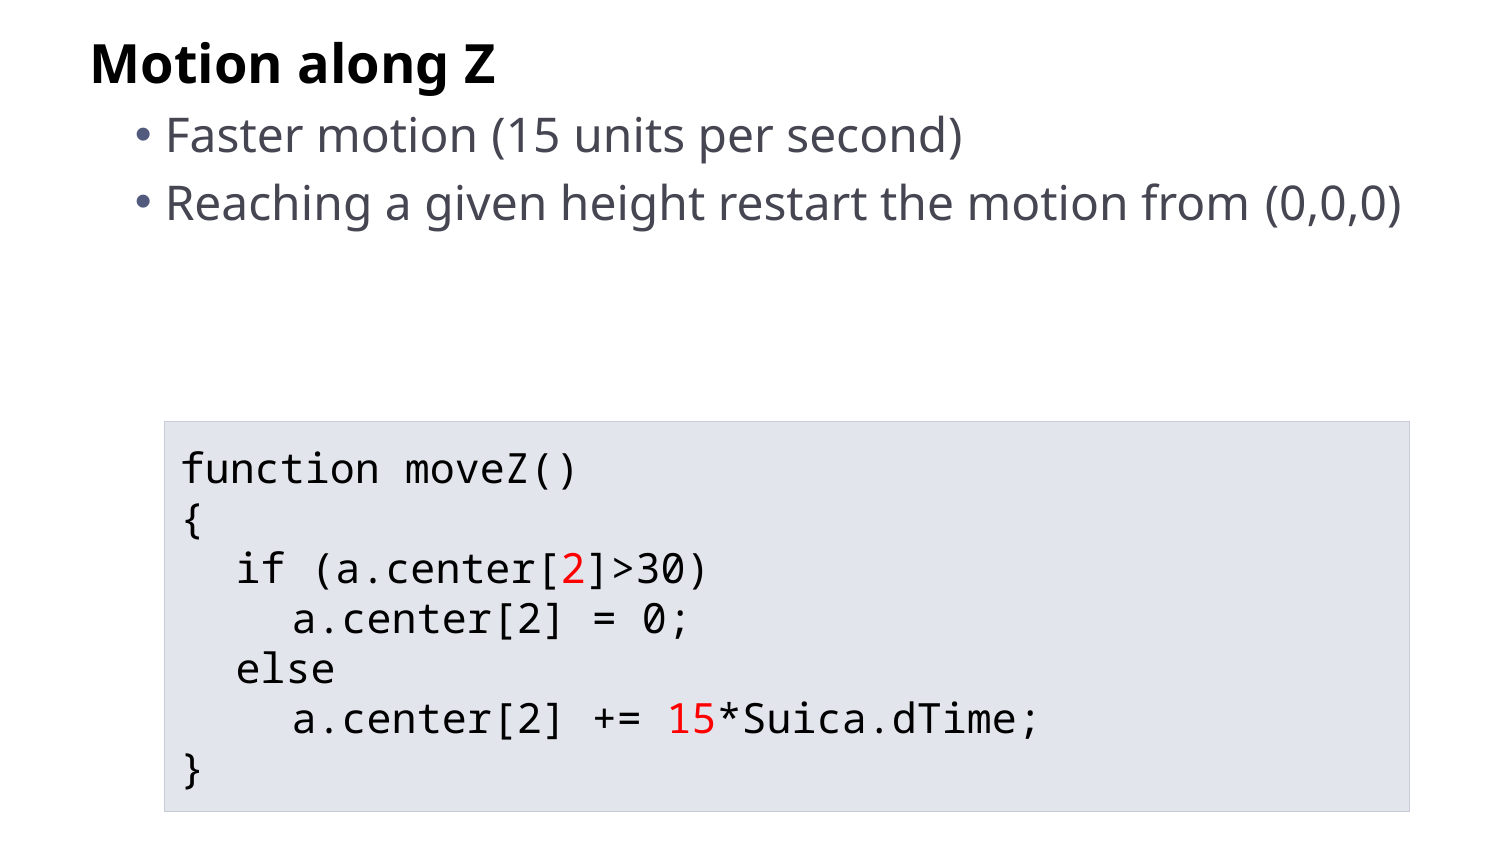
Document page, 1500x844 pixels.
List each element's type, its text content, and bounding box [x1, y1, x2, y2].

list Motion along Z Faster motion (15 units per second) Reaching a given height restart the motion from (0,0,0) [75, 21, 1475, 835]
text_box function moveZ() { if (a.center[2]>30) a.center[2] = 0; else a.center[2] += 15*Suica.dTime; } [164, 421, 1410, 812]
